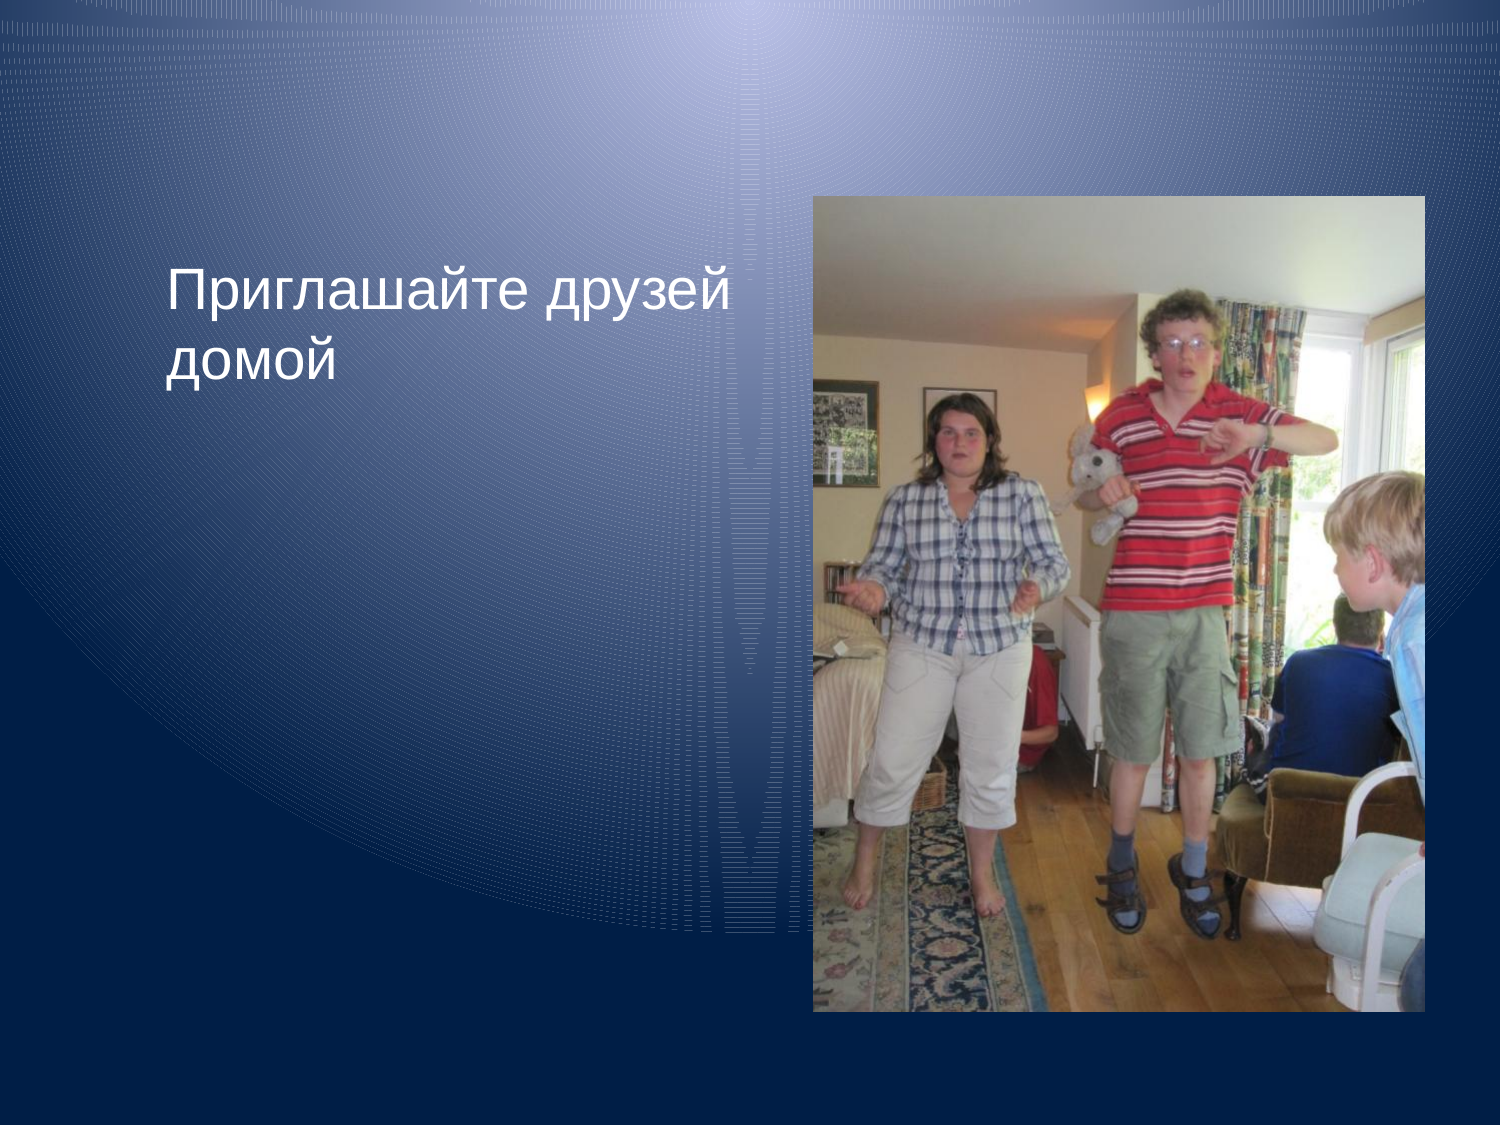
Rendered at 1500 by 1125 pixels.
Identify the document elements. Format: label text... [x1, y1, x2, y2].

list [813, 196, 1426, 1012]
text_box Приглашайте друзей домой [76, 243, 786, 399]
